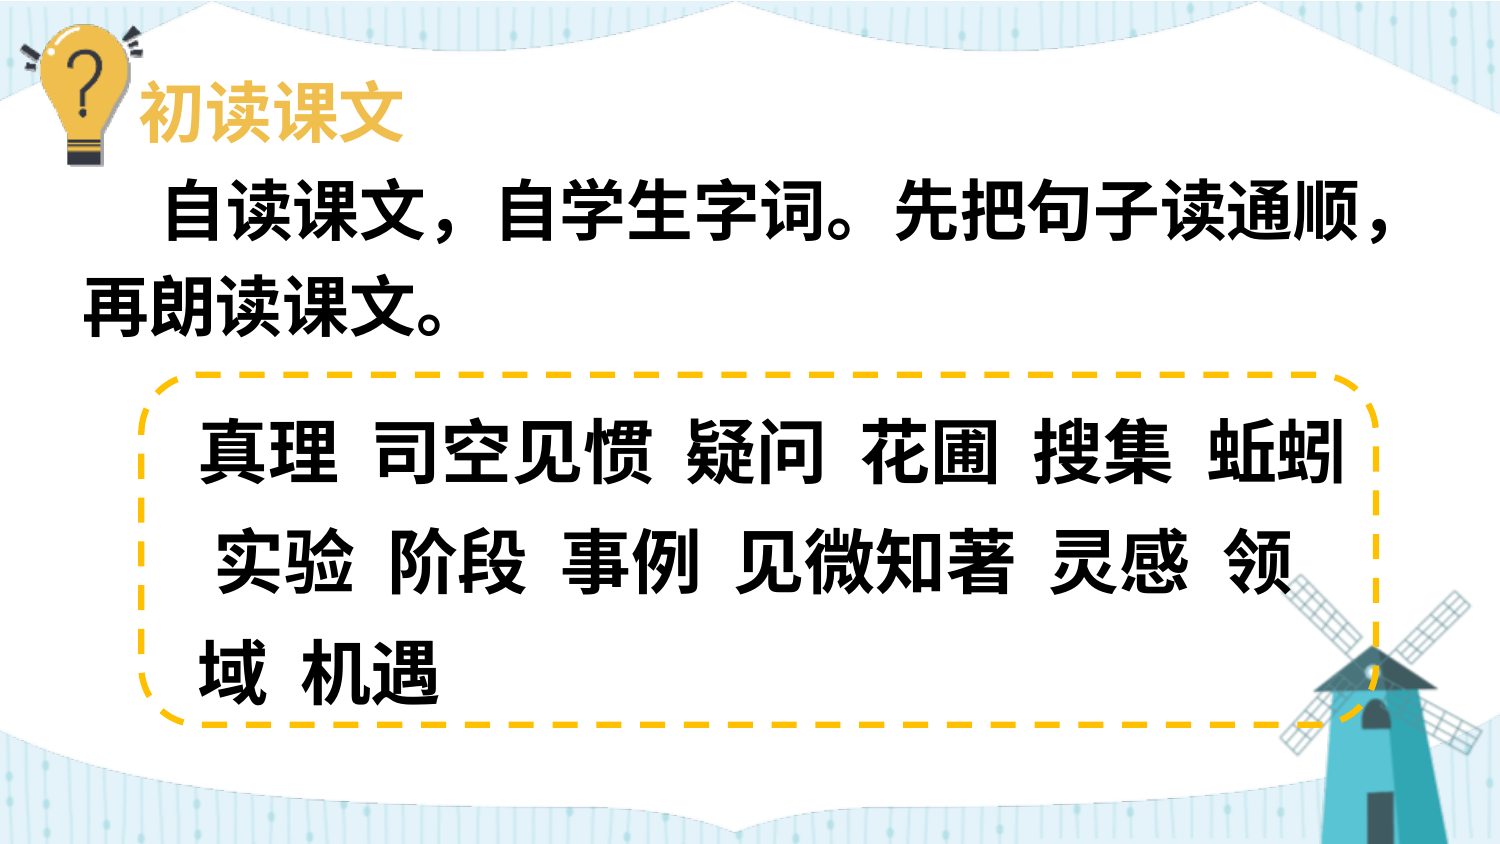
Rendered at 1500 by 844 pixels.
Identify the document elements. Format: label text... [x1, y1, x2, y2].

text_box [141, 374, 1377, 725]
text_box 自读课文，自学生字词。先把句子读通顺，再朗读课文。 [67, 145, 1450, 353]
picture [0, 0, 1500, 844]
text_box 初读课文 [123, 47, 431, 145]
